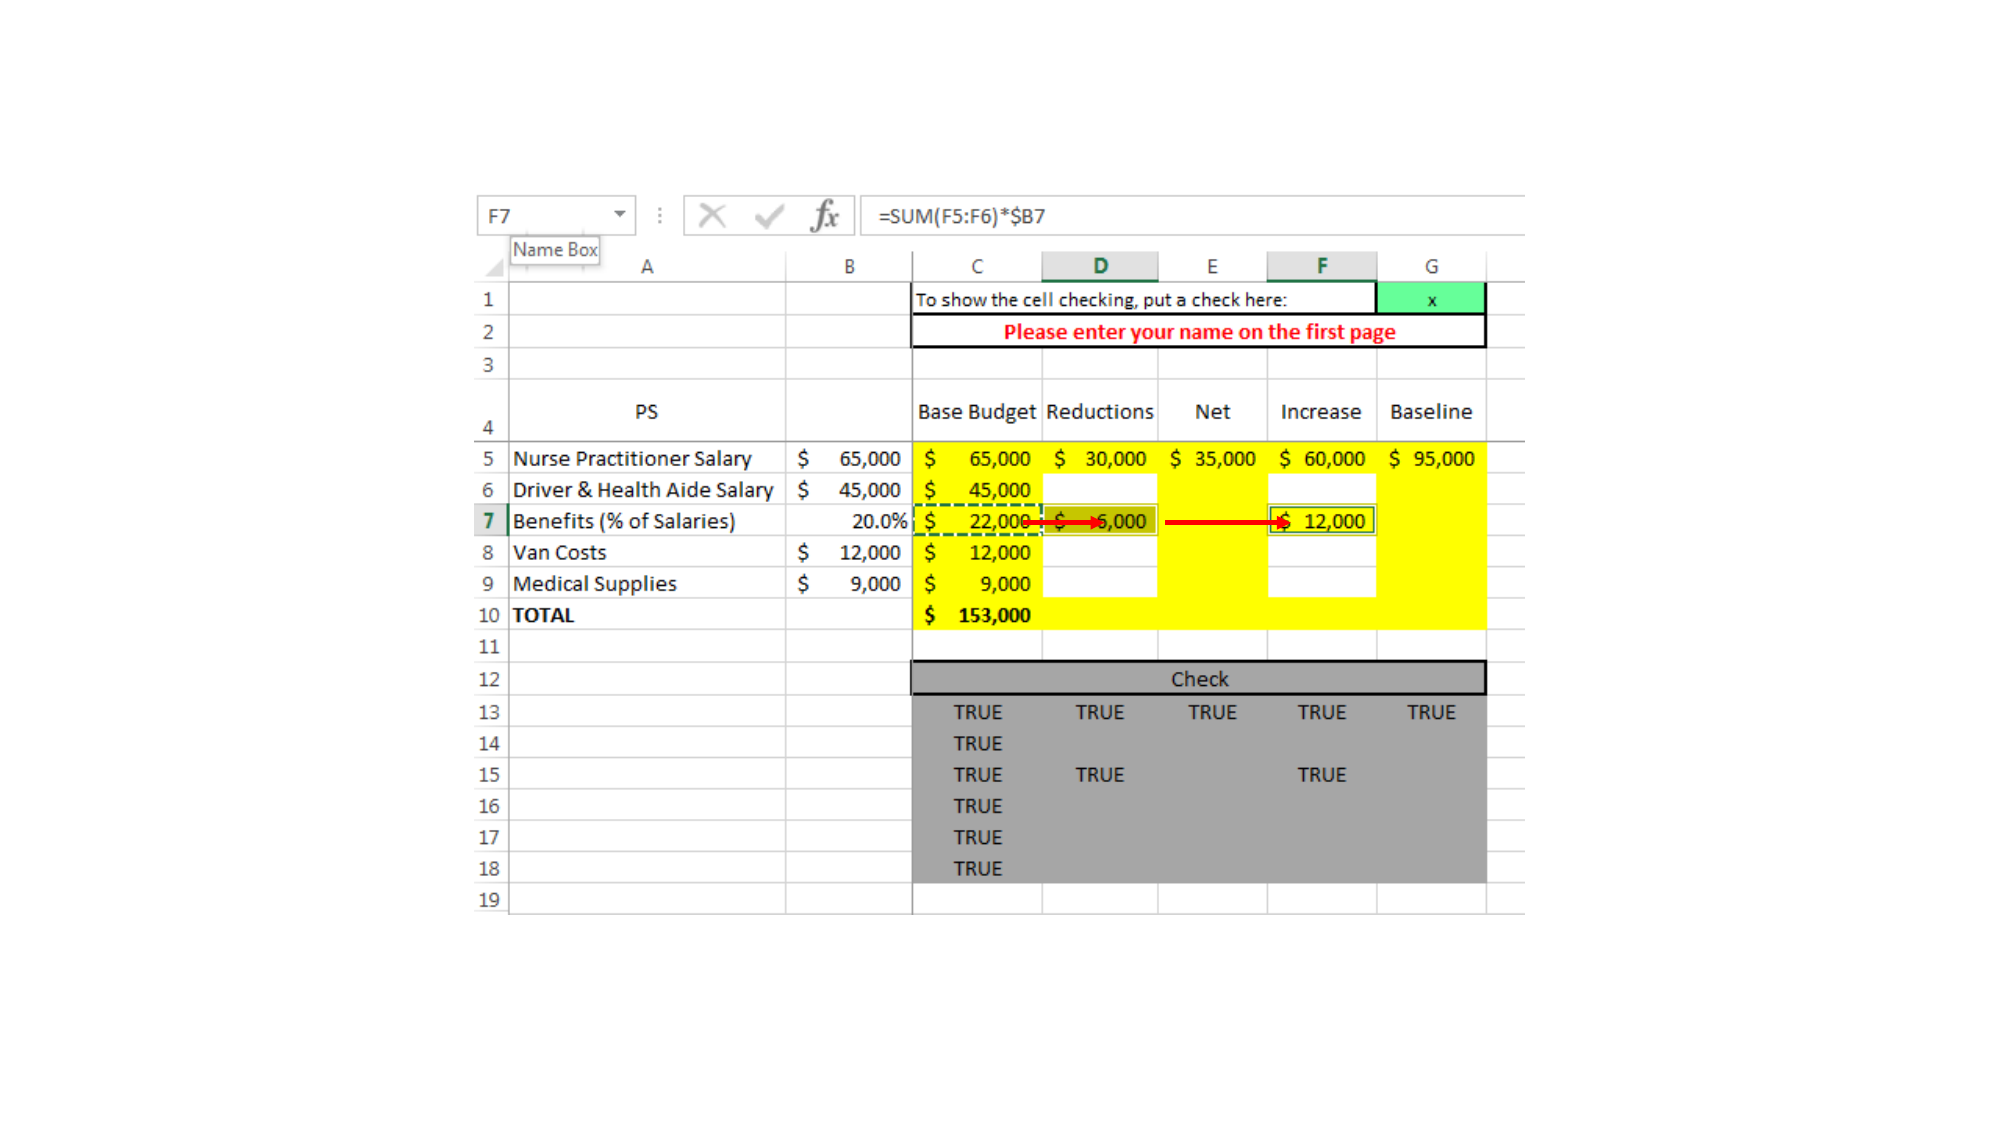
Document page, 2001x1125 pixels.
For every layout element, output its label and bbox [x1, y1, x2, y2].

list [474, 186, 1525, 915]
